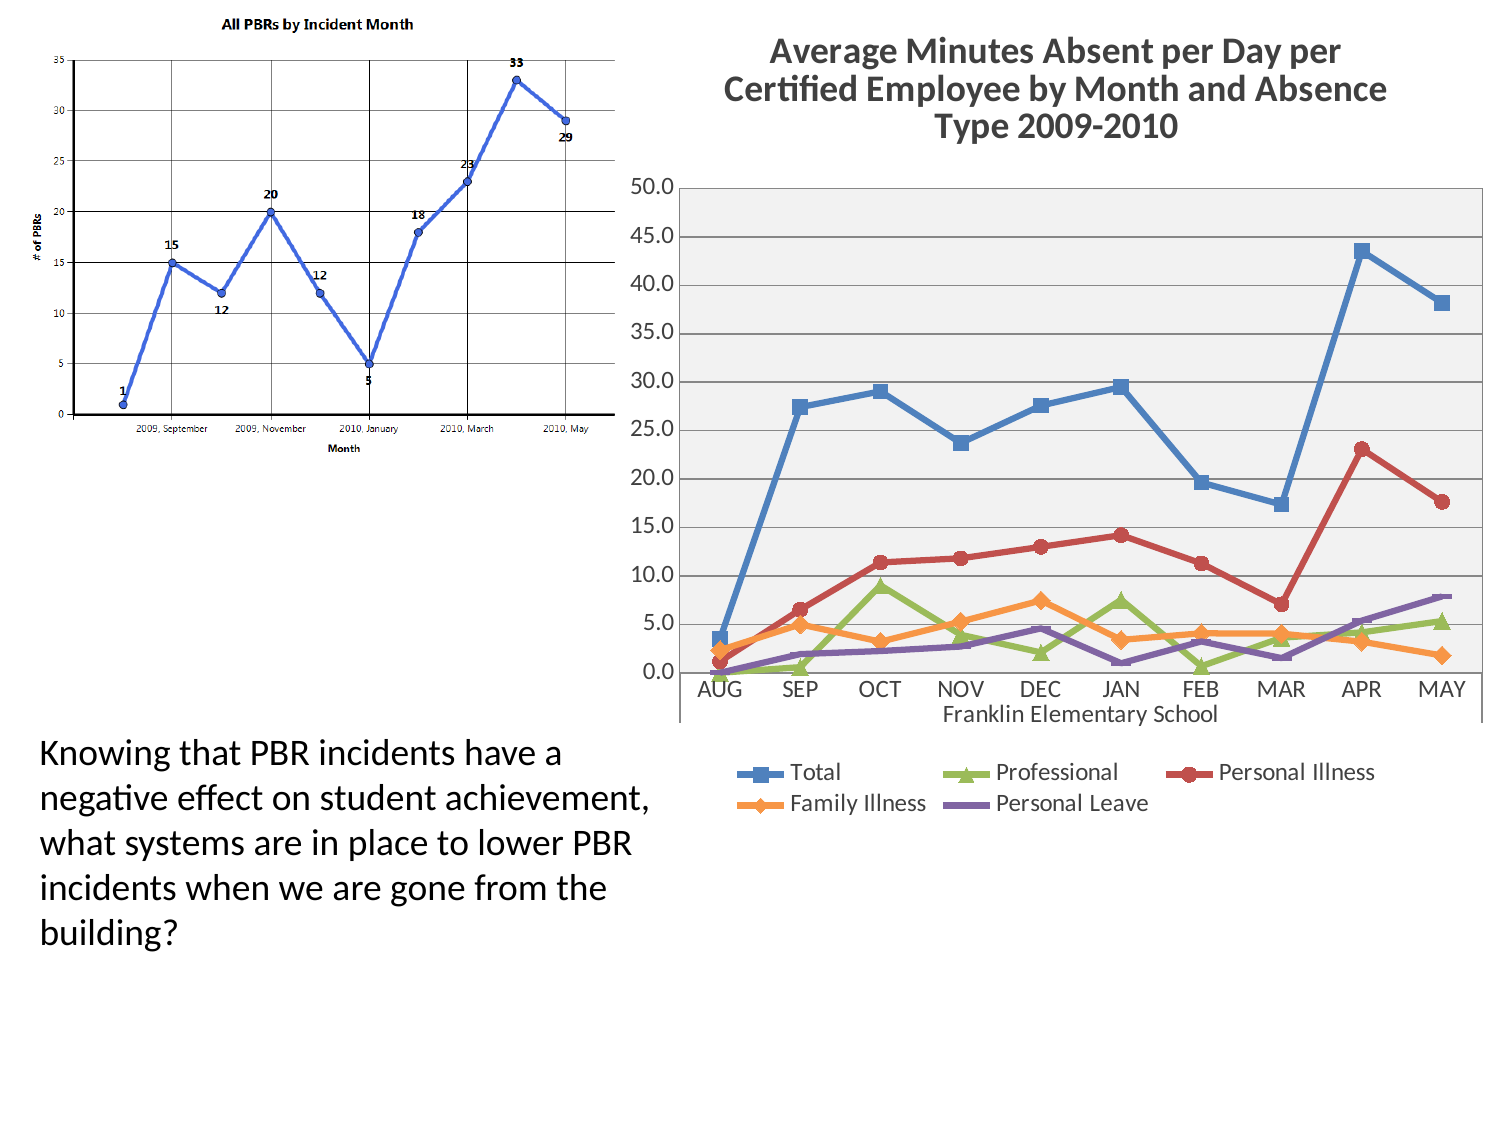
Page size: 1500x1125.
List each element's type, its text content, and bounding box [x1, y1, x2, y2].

picture [0, 0, 612, 476]
chart [612, 0, 1500, 825]
text_box Knowing that PBR incidents have a negative effect on student achievement, what systems are in place to lower PBR incidents when we are gone from the building? [24, 720, 700, 960]
